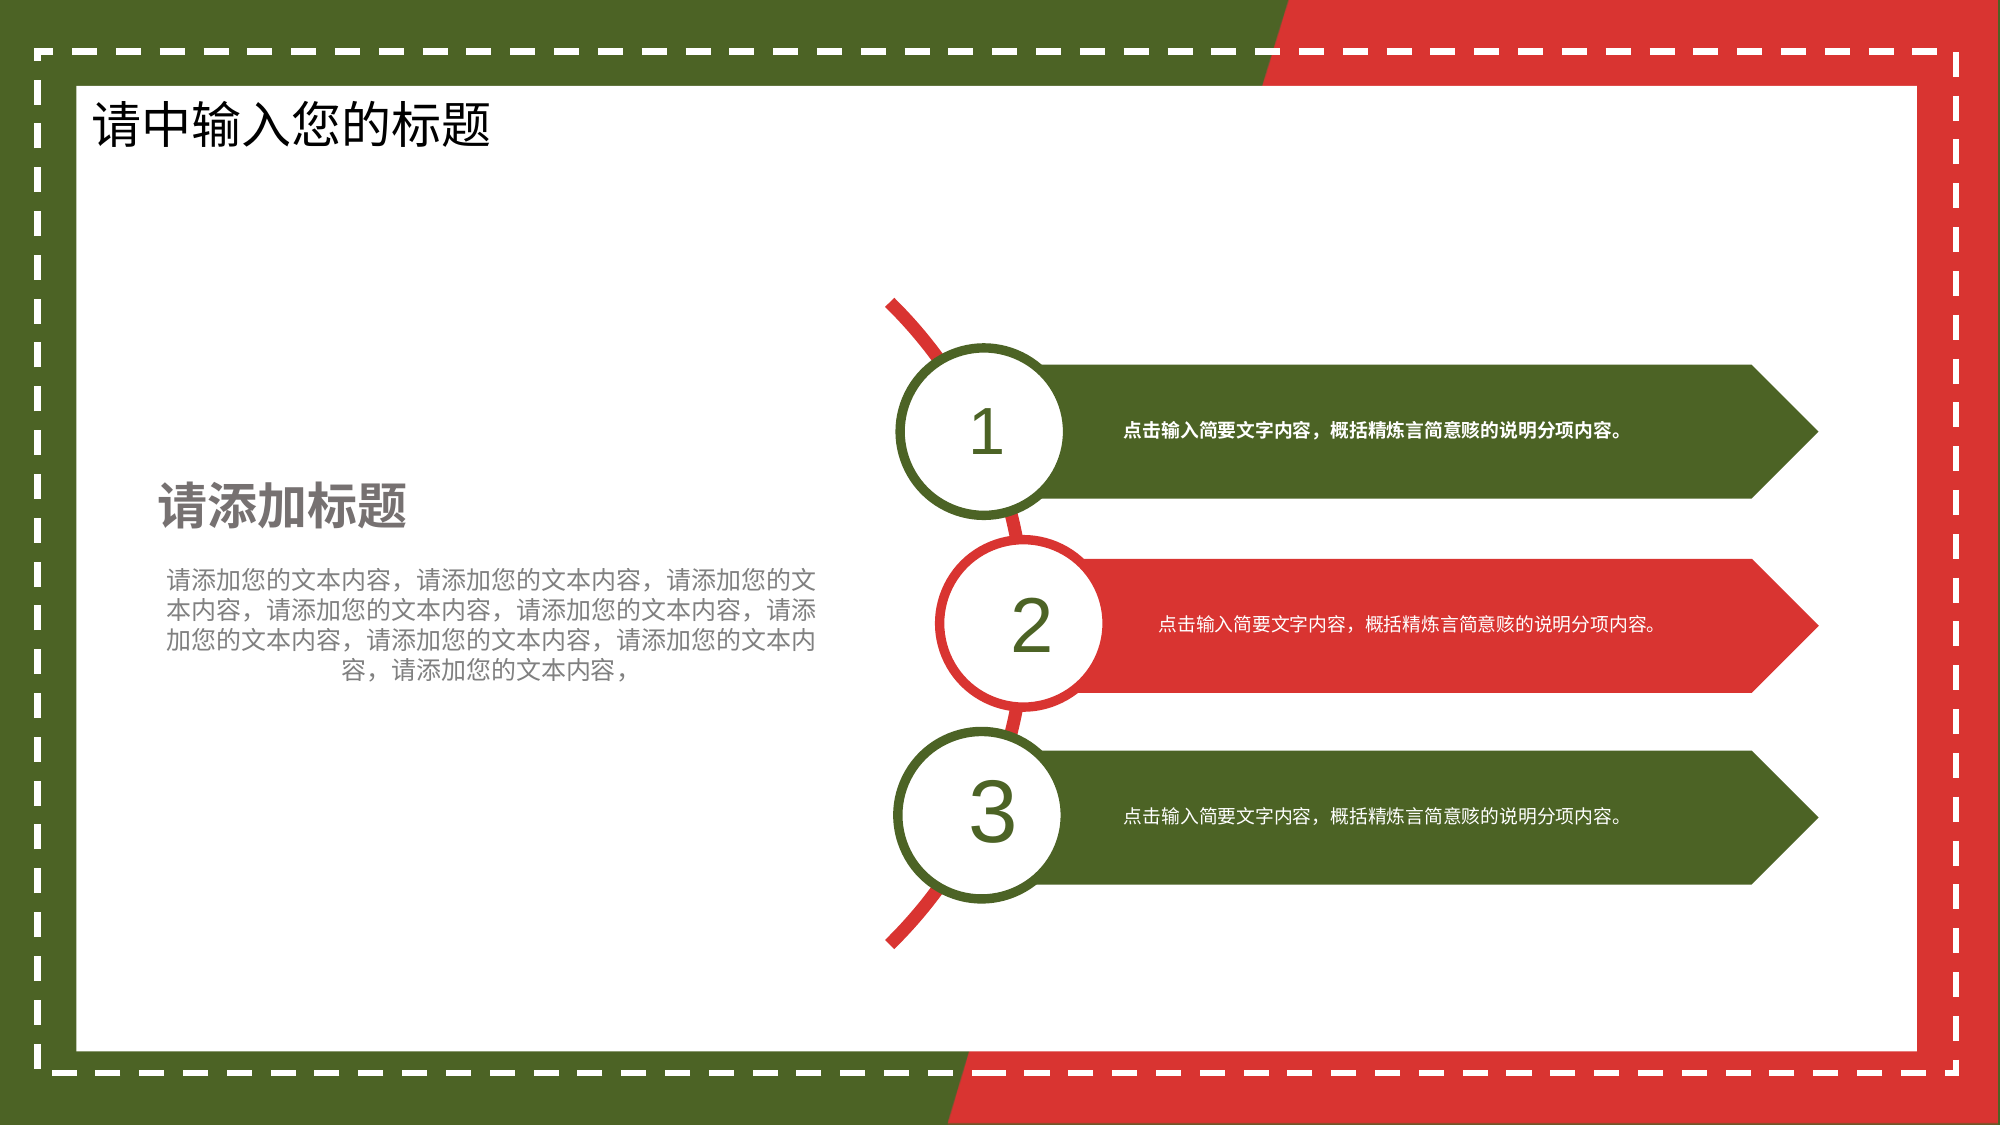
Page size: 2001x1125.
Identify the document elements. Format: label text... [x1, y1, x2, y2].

text_box [0, 0, 2000, 1125]
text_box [800, 288, 2000, 959]
text_box 请中输入您的标题 [76, 85, 636, 221]
